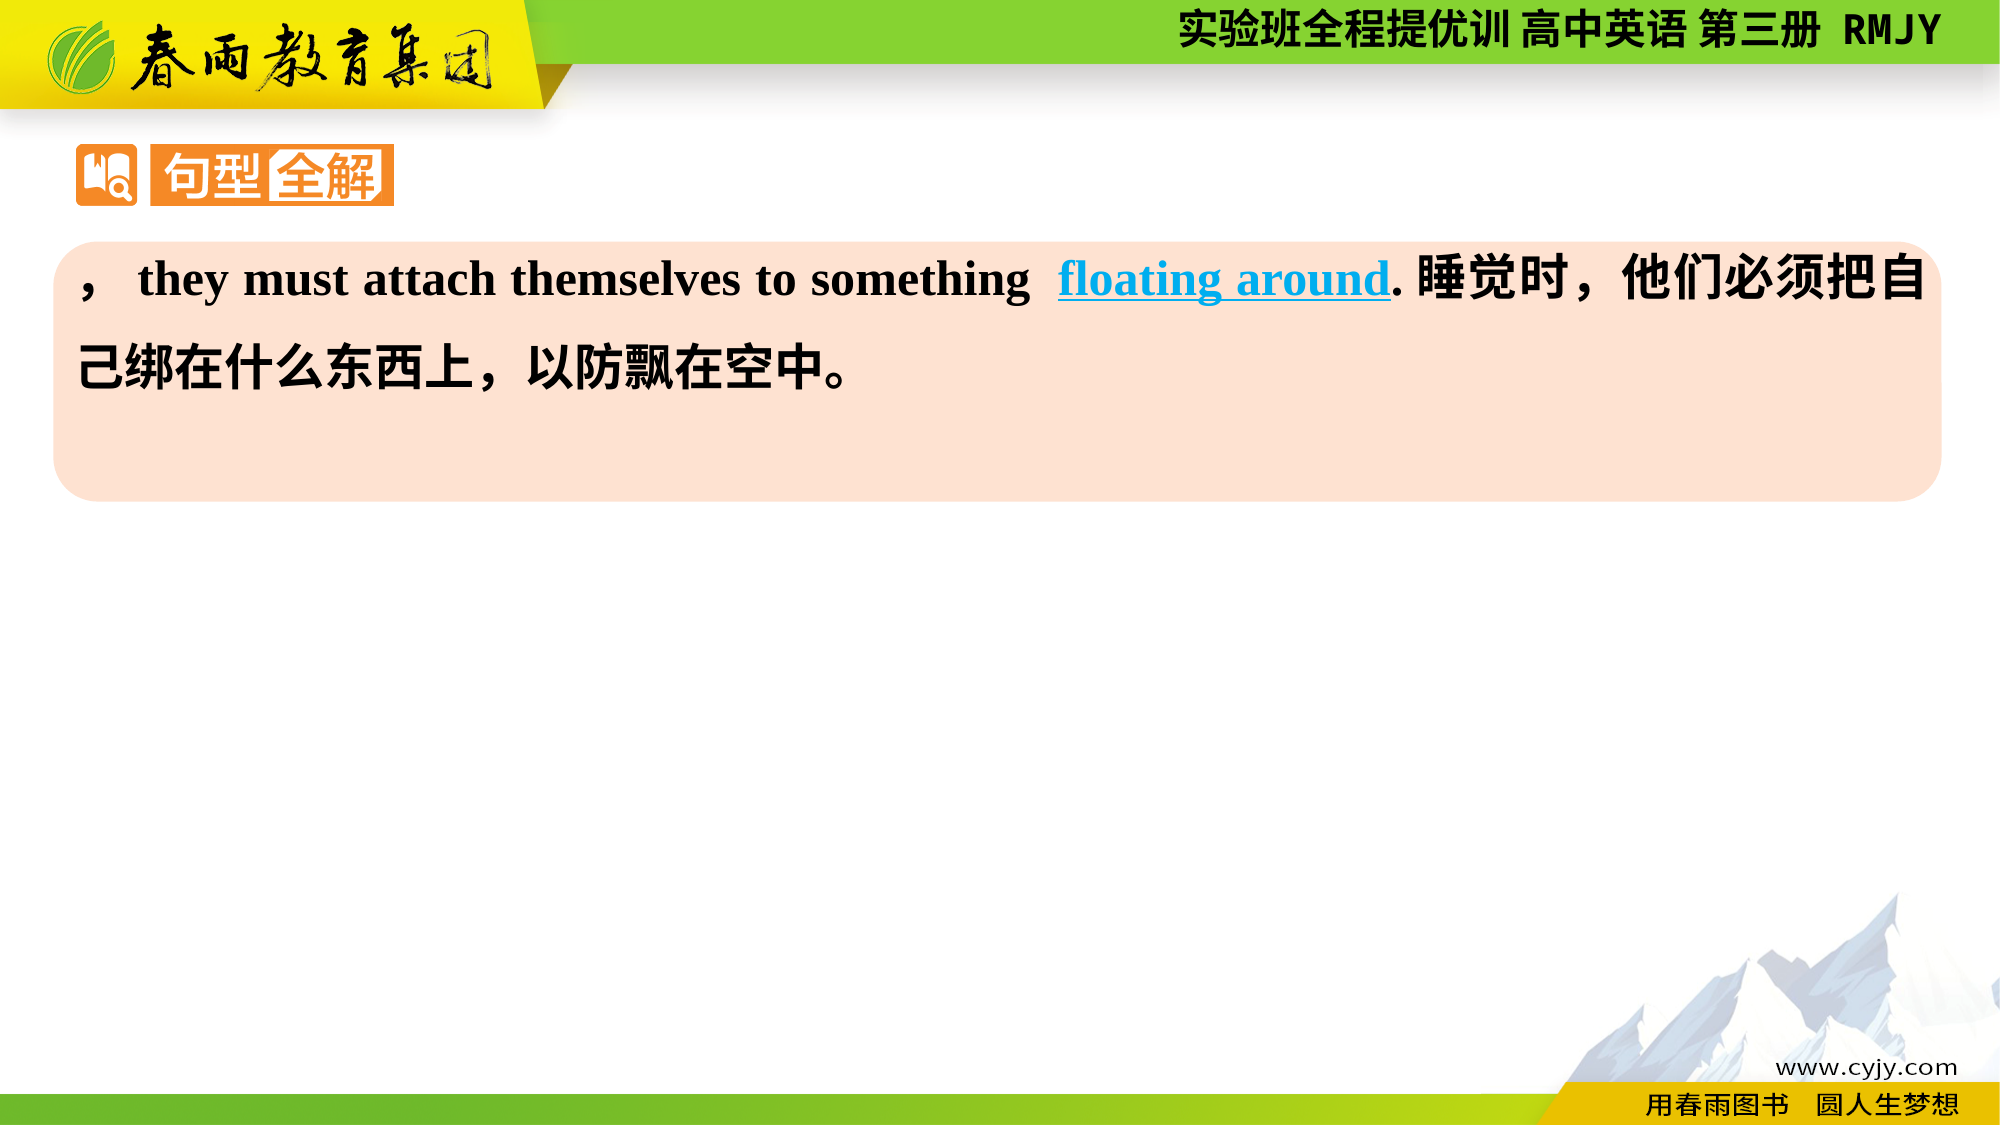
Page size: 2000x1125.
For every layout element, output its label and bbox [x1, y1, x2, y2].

text_box [54, 243, 1940, 501]
picture [0, 0, 2000, 1125]
